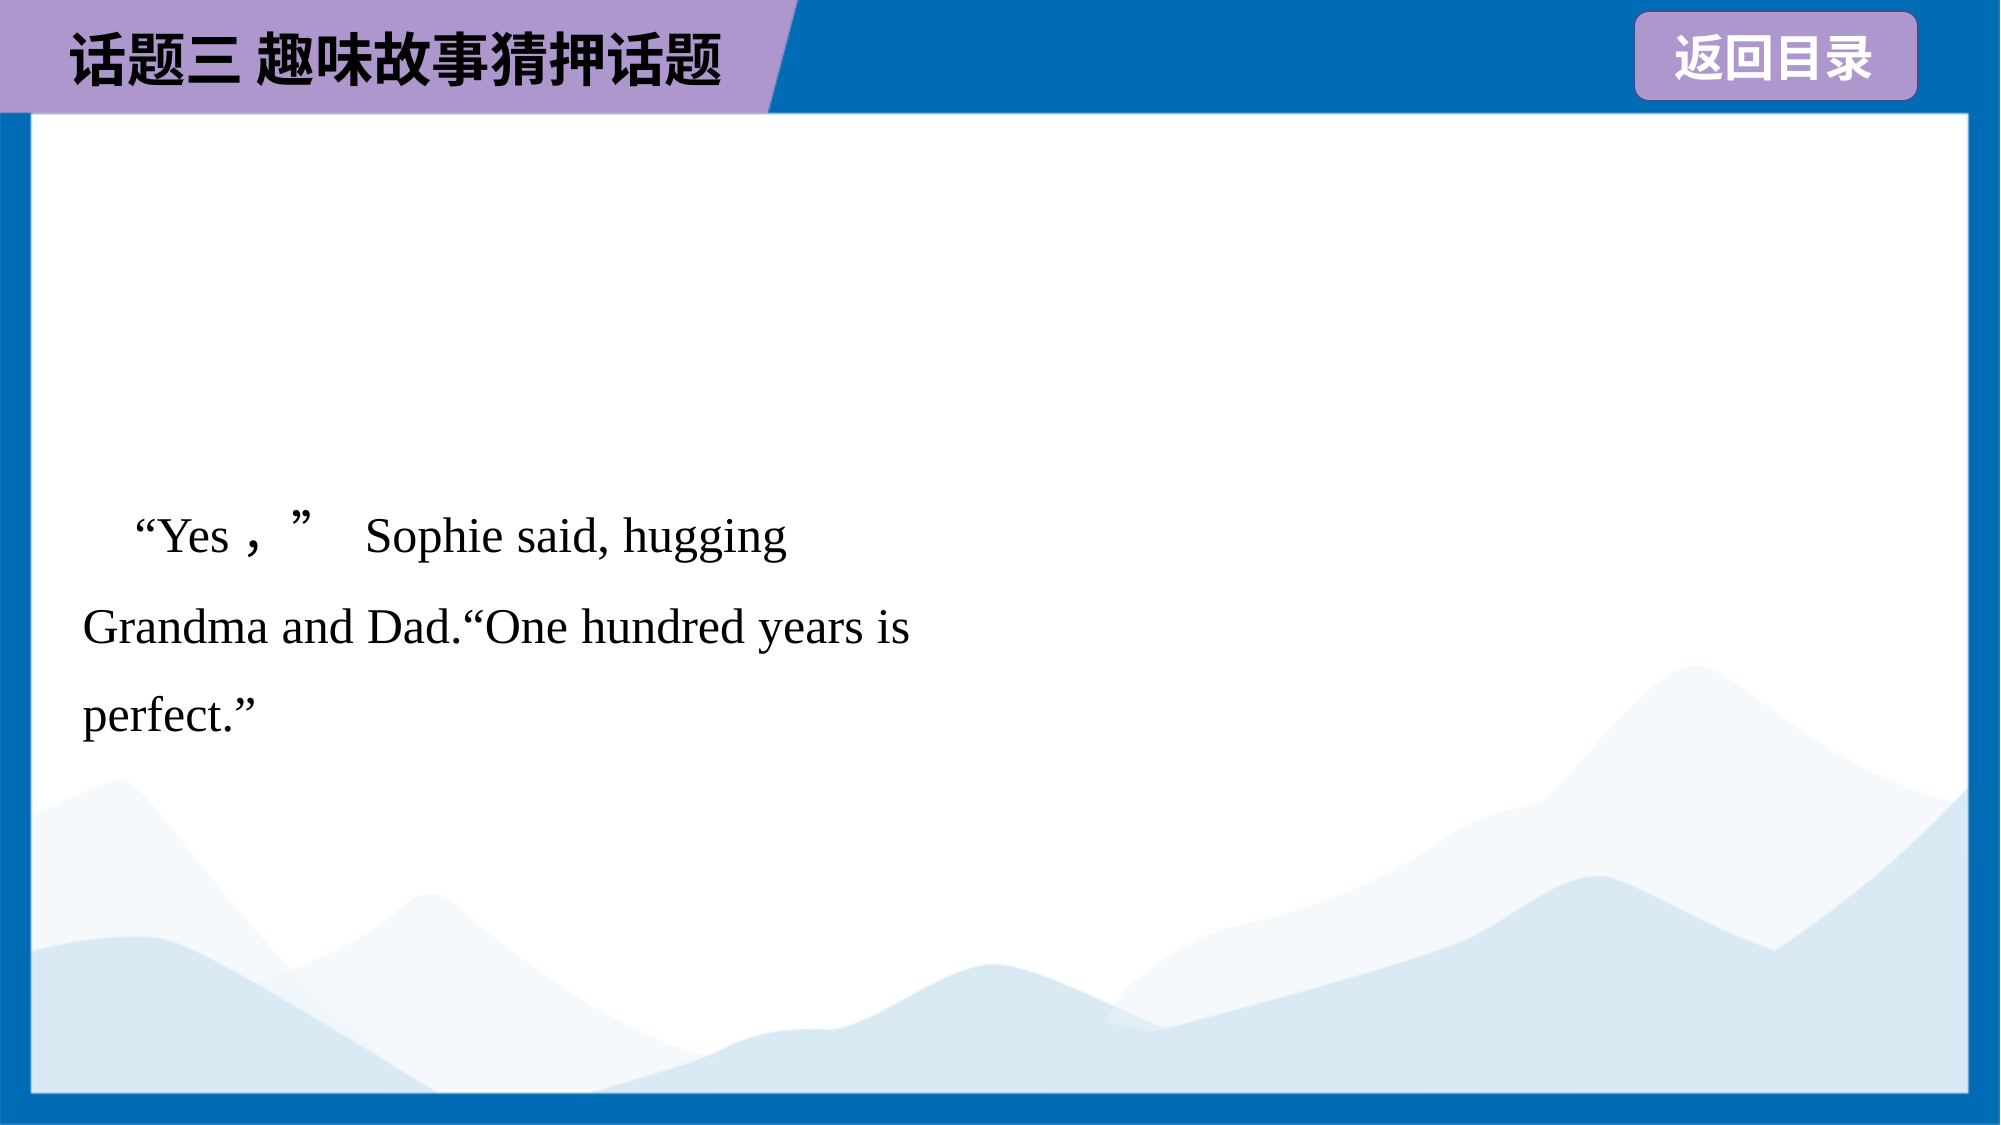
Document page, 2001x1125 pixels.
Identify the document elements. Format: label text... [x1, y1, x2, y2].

picture [0, 0, 2000, 1125]
text_box “Yes，” Sophie said, hugging Grandma and Dad.“One hundred years is perfect.” [82, 470, 984, 733]
